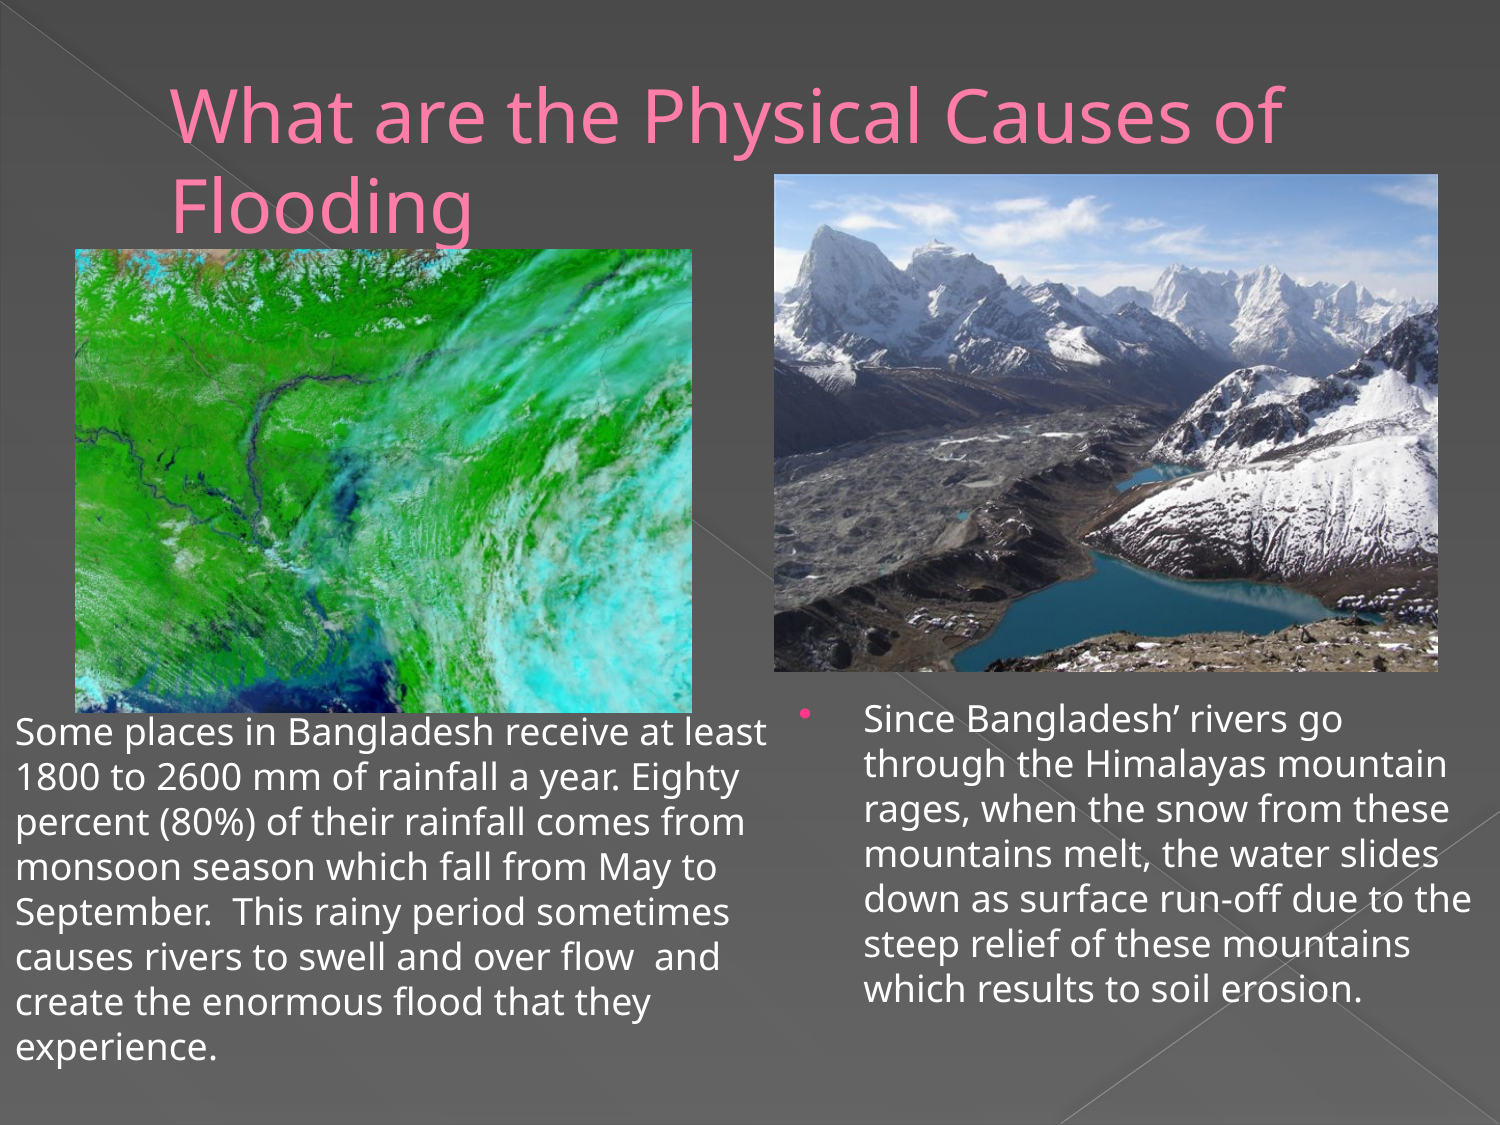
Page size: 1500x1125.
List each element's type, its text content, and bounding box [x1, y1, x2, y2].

text_box Some places in Bangladesh receive at least 1800 to 2600 mm of rainfall a year. Eighty percent (80%) of their rainfall comes from monsoon season which fall from May to September. This rainy period sometimes causes rivers to swell and over flow and create the enormous flood that they experience. [0, 700, 850, 1076]
picture [74, 249, 692, 713]
picture [774, 174, 1438, 673]
list Since Bangladesh’ rivers go through the Himalayas mountain rages, when the snow from these mountains melt, the water slides down as surface run-off due to the steep relief of these mountains which results to soil erosion. [774, 687, 1500, 1025]
title What are the Physical Causes of Flooding [75, 43, 1425, 274]
